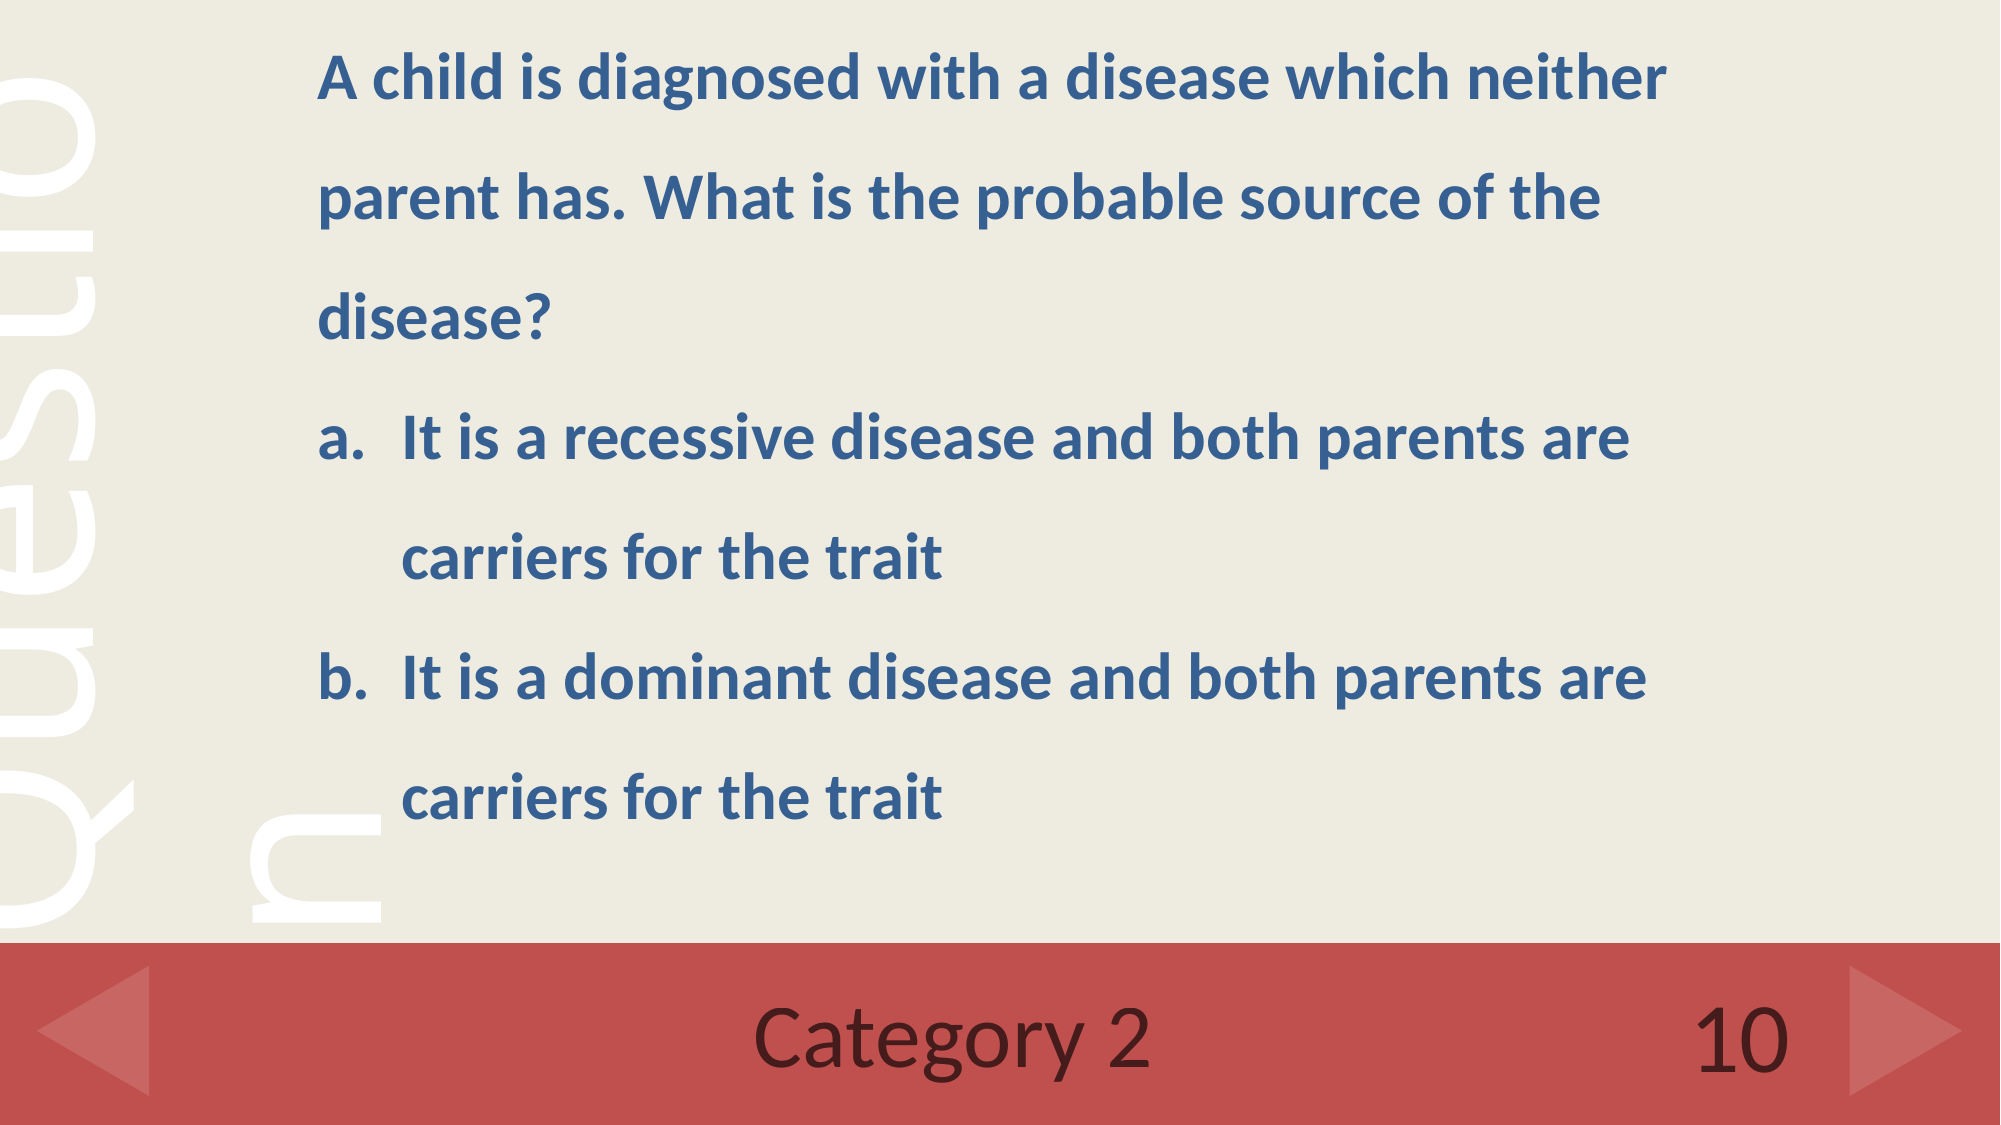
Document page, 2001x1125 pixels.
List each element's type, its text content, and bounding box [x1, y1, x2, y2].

title Category 2 [53, 937, 1854, 1125]
list A child is diagnosed with a disease which neither parent has. What is the probable source of the disease? It is a recessive disease and both parents are carriers for the trait It is a dominant disease and both parents are carriers for the trait [302, 115, 1870, 831]
